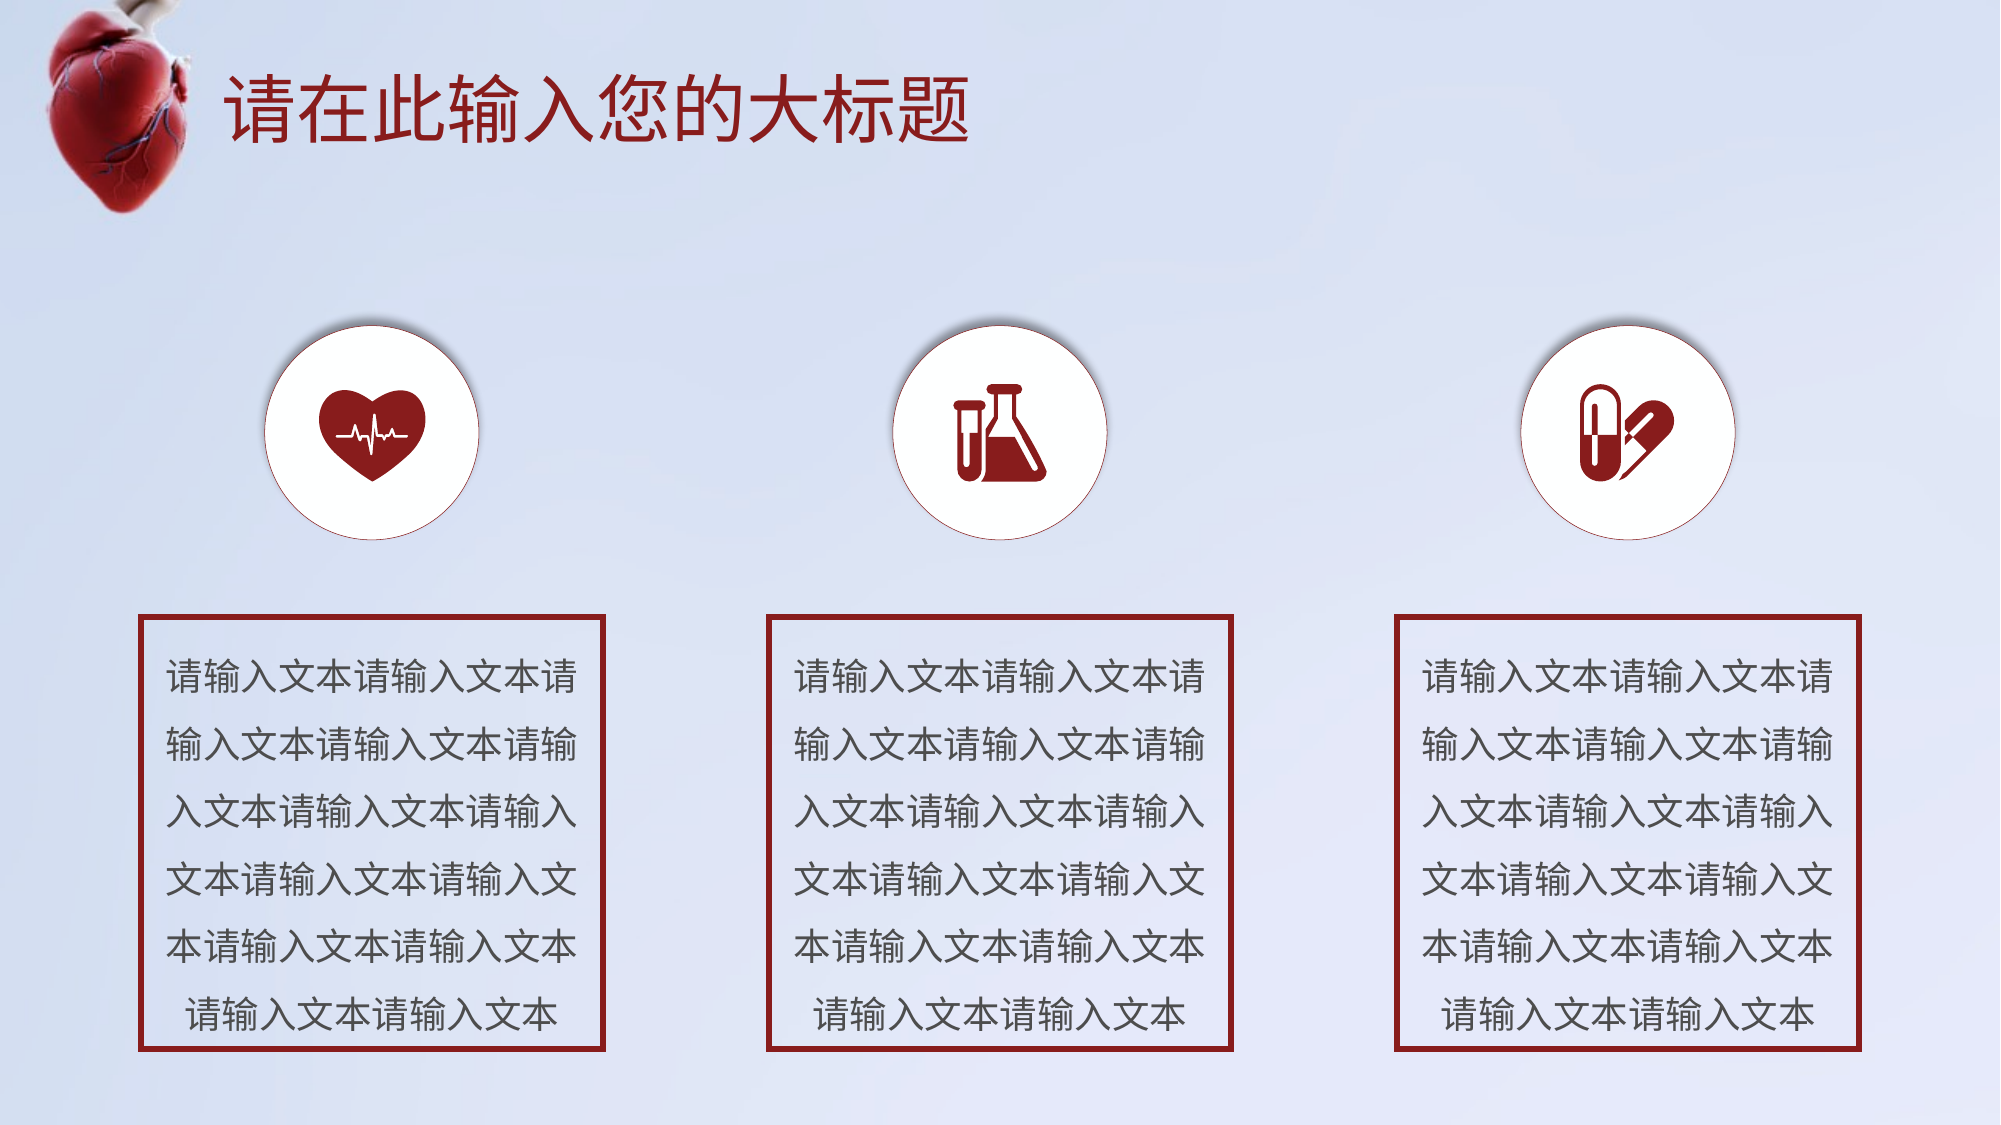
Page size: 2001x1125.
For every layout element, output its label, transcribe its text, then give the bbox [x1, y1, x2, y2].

text_box [1519, 324, 1737, 541]
title 请在此输入您的大标题 [206, 44, 1876, 184]
text_box 请输入文本请输入文本请输入文本请输入文本请输入文本请输入文本请输入文本请输入文本请输入文本请输入文本请输入文本请输入文本请输入文本 [768, 616, 1232, 1050]
text_box [953, 400, 986, 482]
text_box 请输入文本请输入文本请输入文本请输入文本请输入文本请输入文本请输入文本请输入文本请输入文本请输入文本请输入文本请输入文本请输入文本 [140, 616, 604, 1050]
text_box [891, 324, 1109, 541]
text_box [1618, 400, 1675, 481]
text_box [319, 390, 426, 482]
text_box [981, 384, 1047, 482]
text_box [1580, 384, 1621, 482]
text_box 请输入文本请输入文本请输入文本请输入文本请输入文本请输入文本请输入文本请输入文本请输入文本请输入文本请输入文本请输入文本请输入文本 [1396, 616, 1860, 1050]
picture [0, 0, 2000, 1125]
text_box [263, 324, 480, 541]
